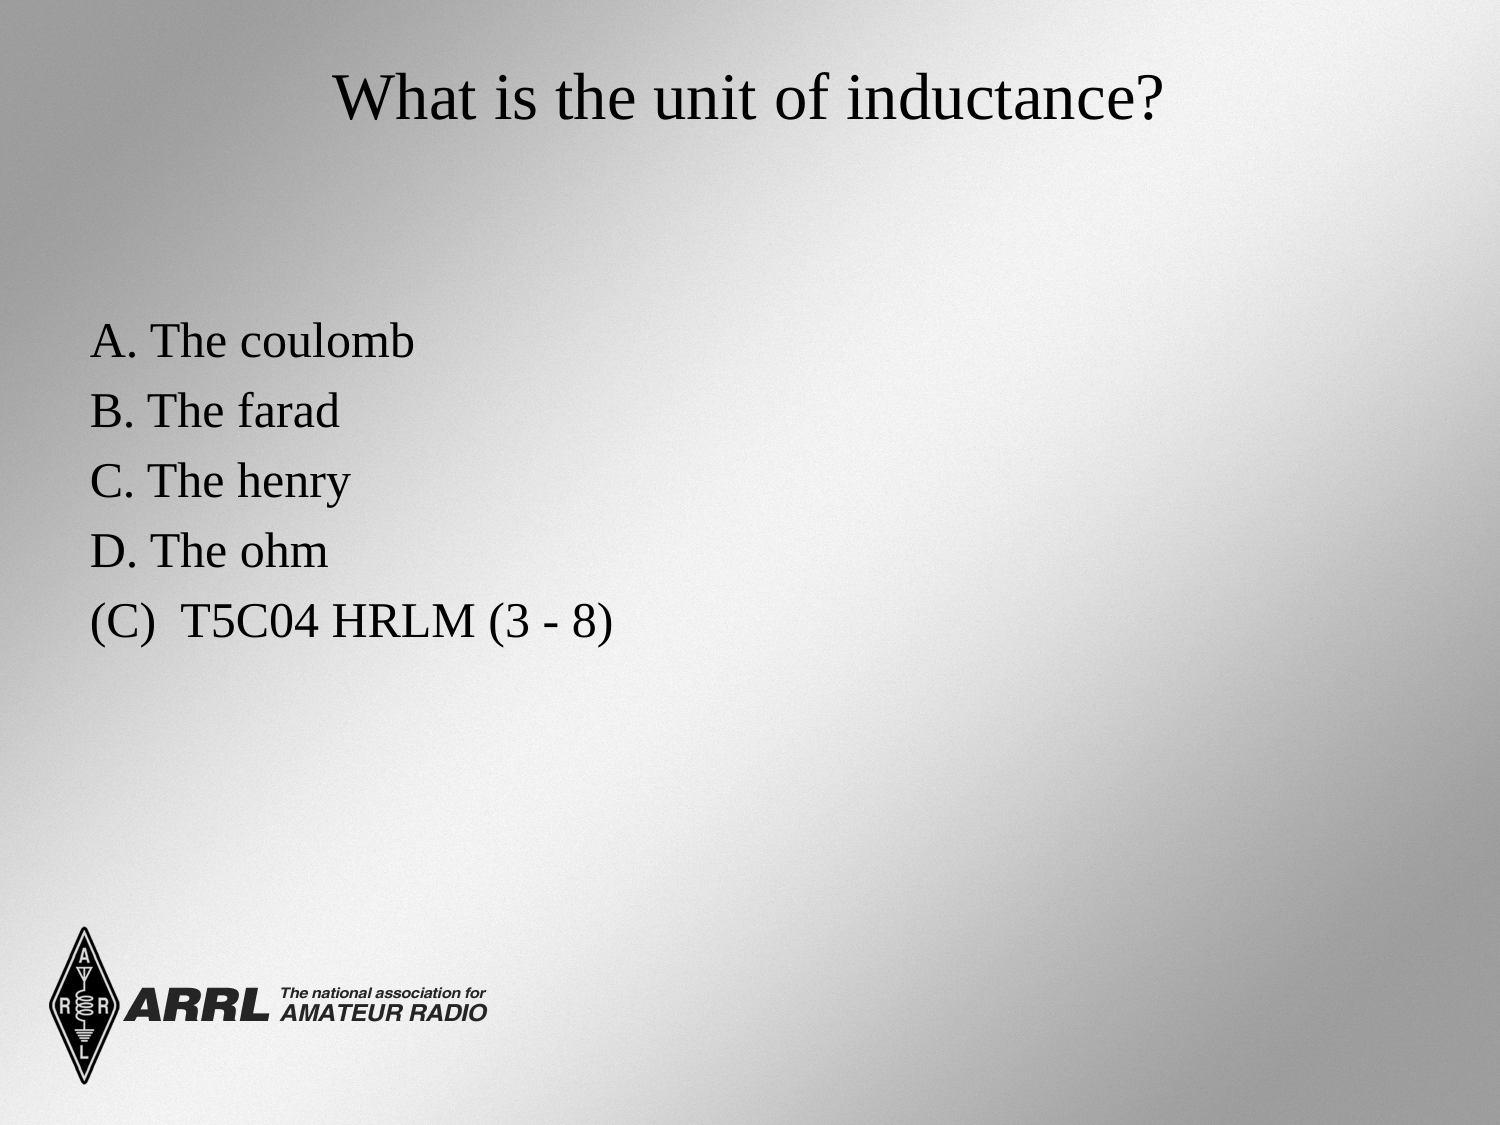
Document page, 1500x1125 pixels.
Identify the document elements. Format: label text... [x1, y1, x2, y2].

picture [0, 0, 1500, 1125]
title What is the unit of inductance? [75, 45, 1425, 233]
list A. The coulomb B. The farad C. The henry D. The ohm (C) T5C04 HRLM (3 - 8) [75, 299, 1425, 1005]
